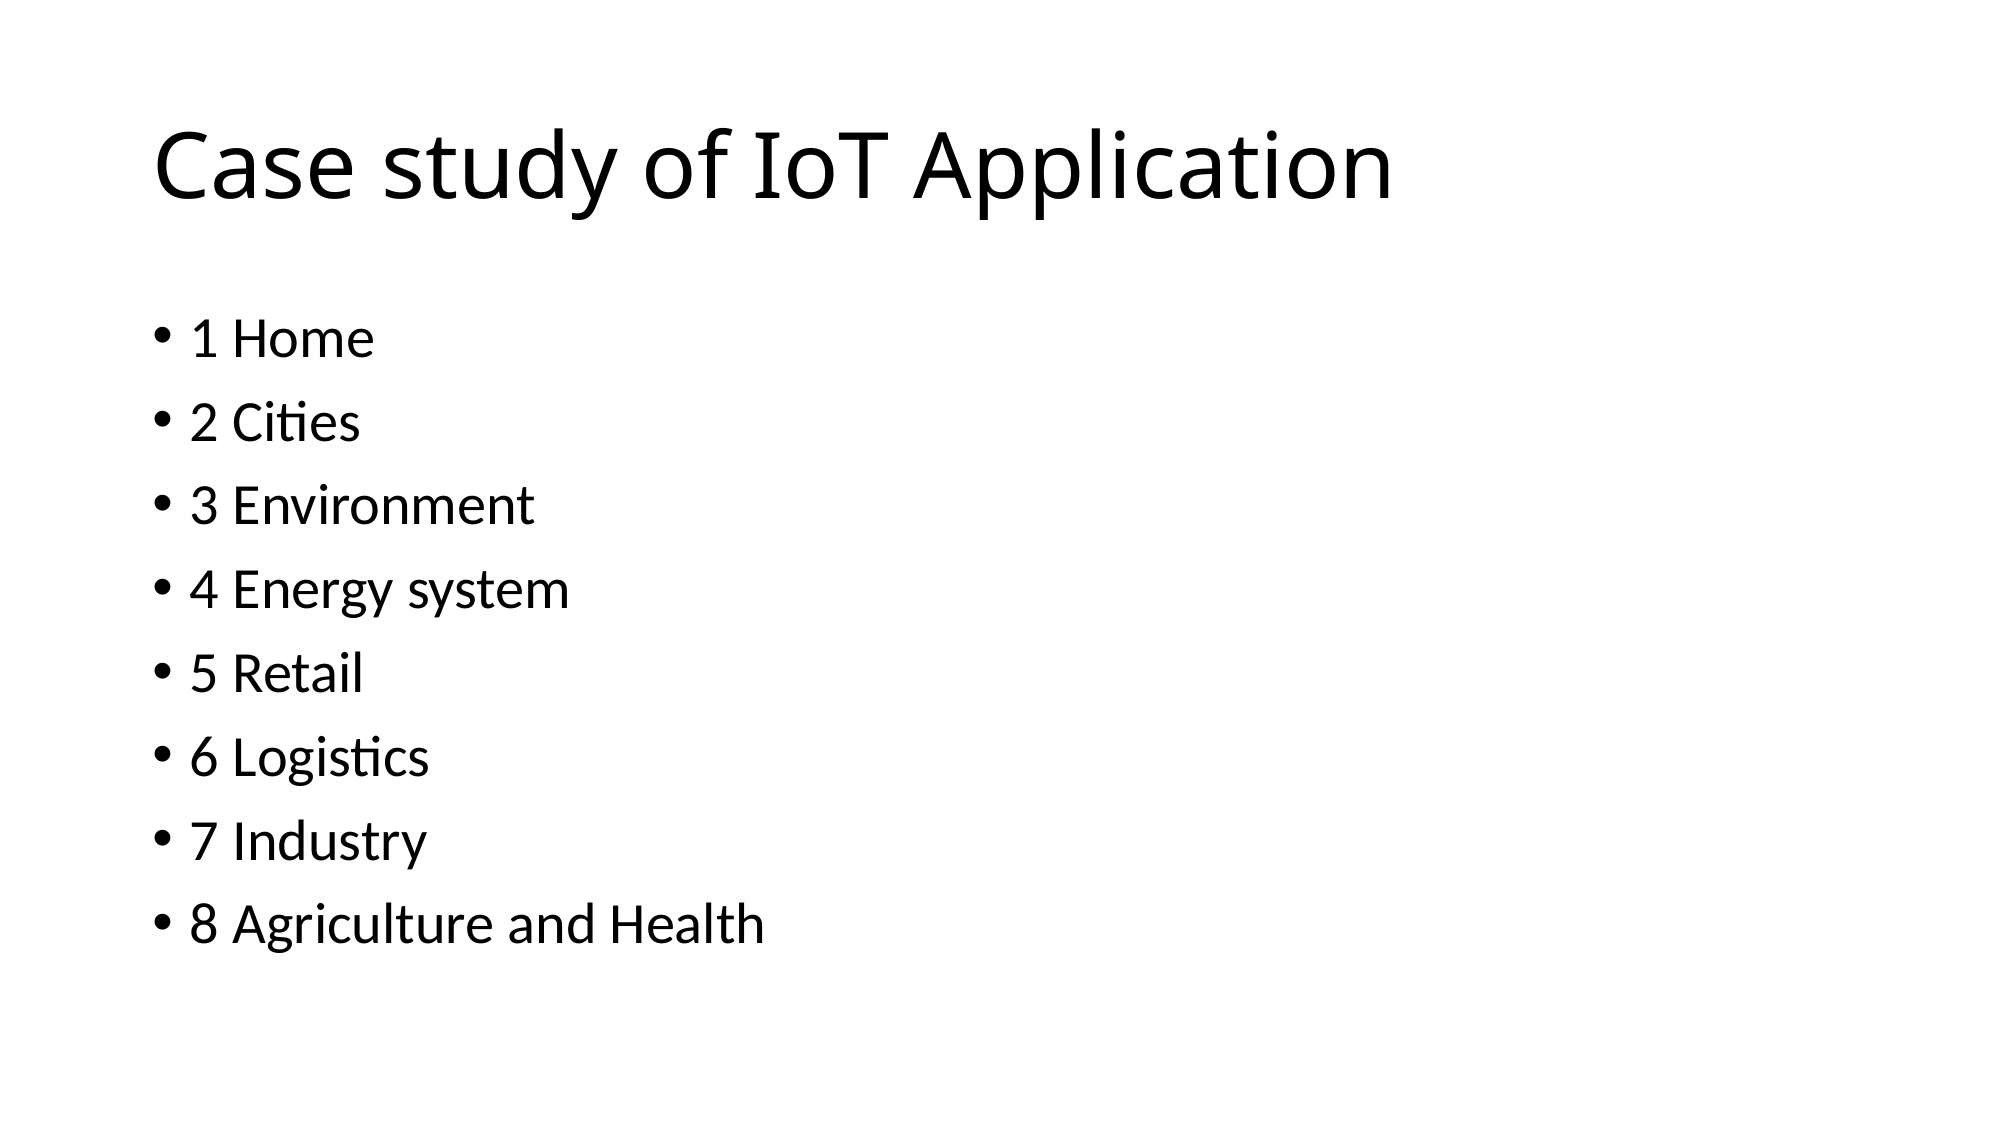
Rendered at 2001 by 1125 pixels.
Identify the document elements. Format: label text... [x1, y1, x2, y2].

list 1 Home 2 Cities 3 Environment 4 Energy system 5 Retail 6 Logistics 7 Industry 8 Agriculture and Health [137, 299, 1863, 1014]
title Case study of IoT Application [137, 59, 1863, 278]
